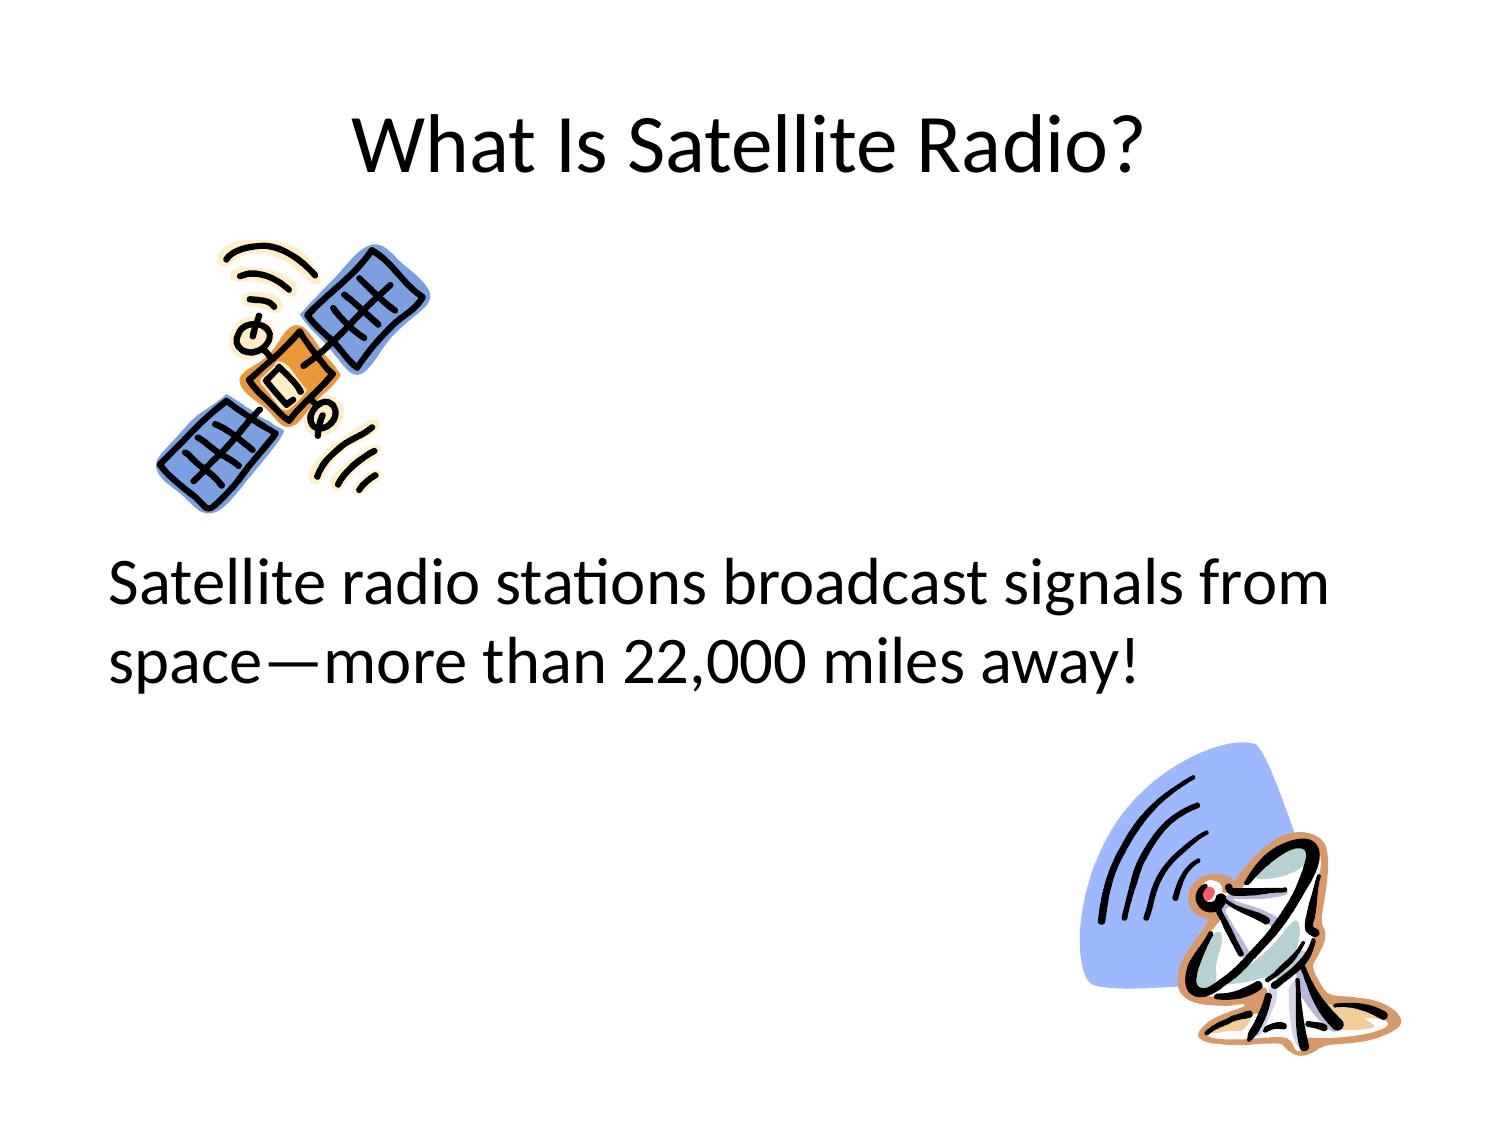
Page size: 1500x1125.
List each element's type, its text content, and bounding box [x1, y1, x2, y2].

list Satellite radio stations broadcast signals from space—more than 22,000 miles away! [37, 249, 1425, 1006]
picture [140, 231, 444, 511]
title What Is Satellite Radio? [75, 45, 1425, 233]
picture [1074, 737, 1407, 1062]
